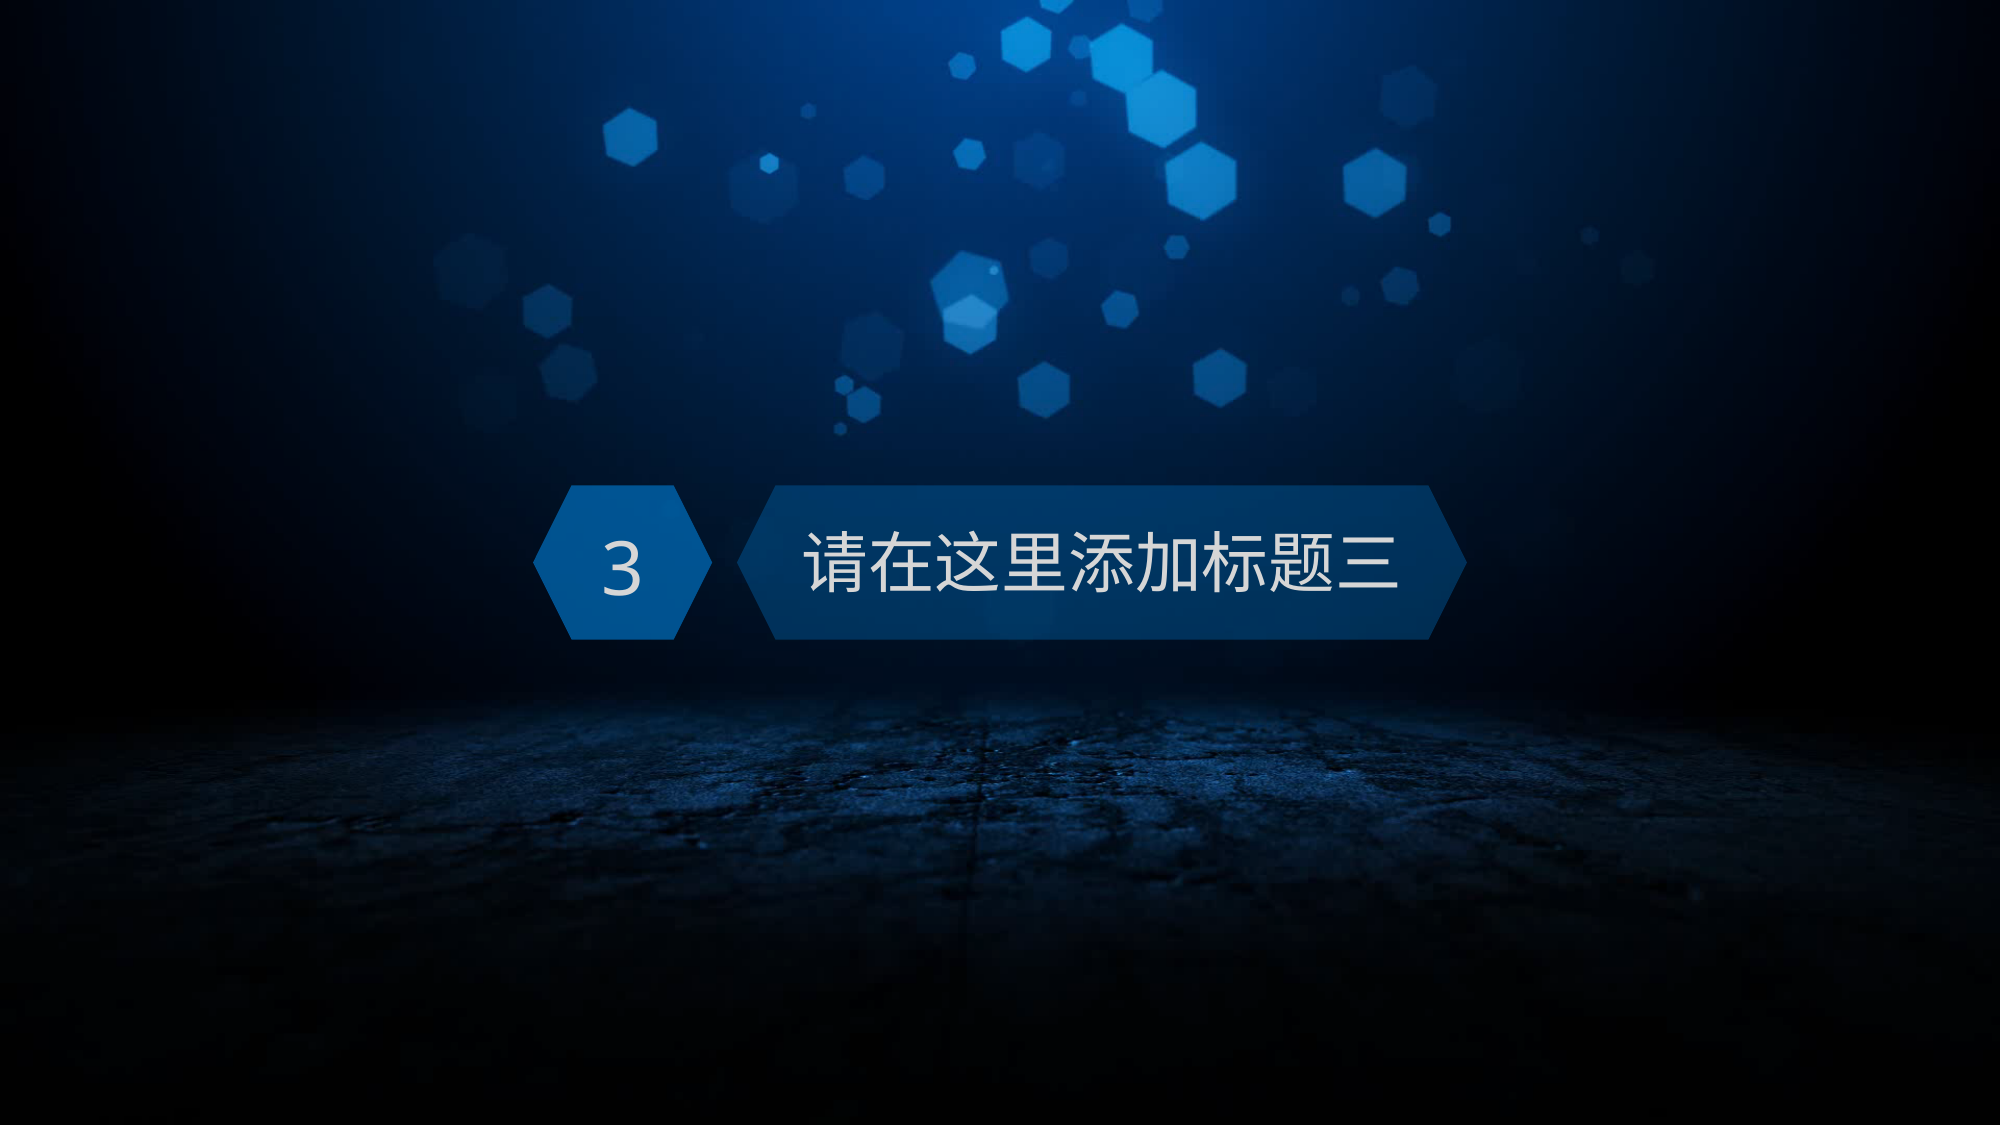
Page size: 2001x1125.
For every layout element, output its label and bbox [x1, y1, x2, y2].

picture [0, 0, 2000, 1125]
text_box [532, 485, 1467, 640]
